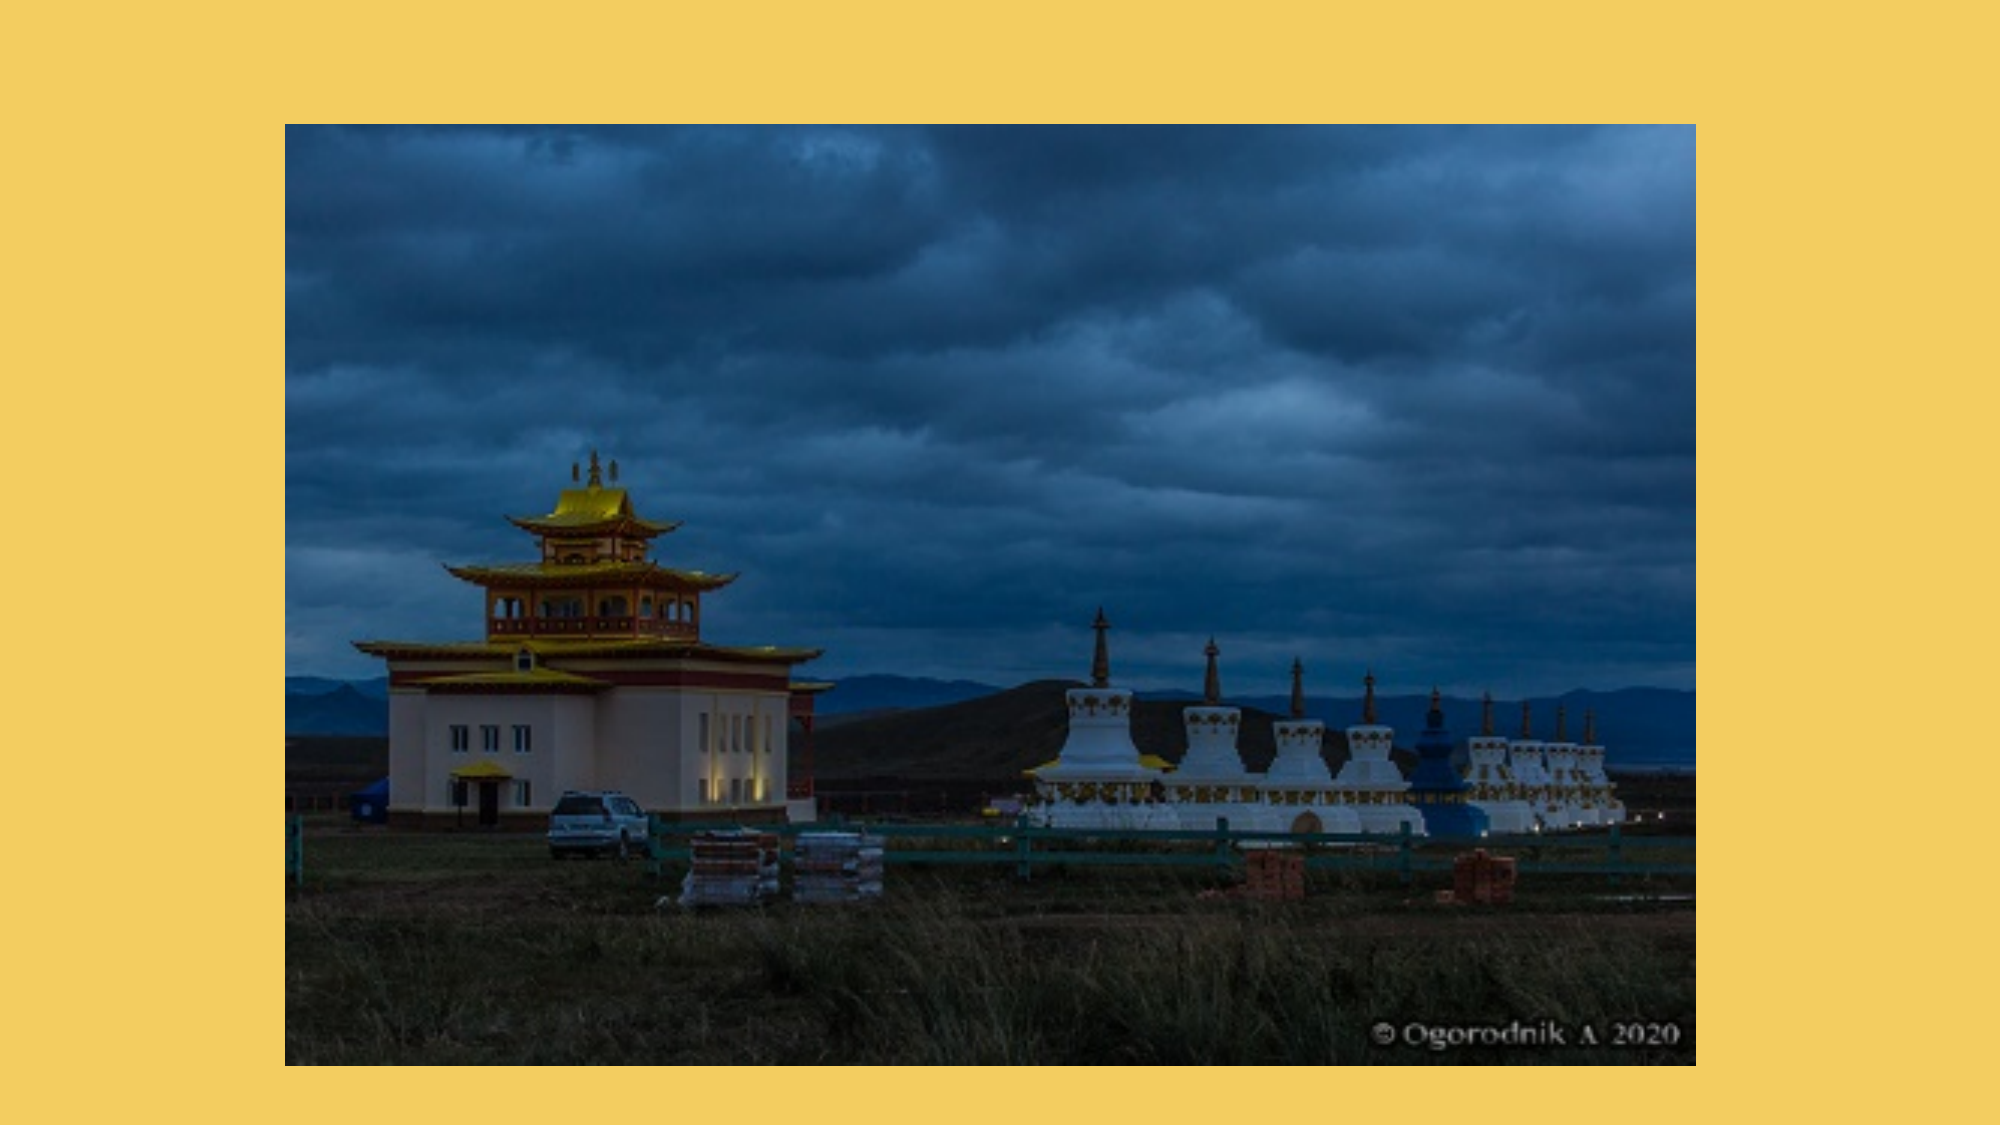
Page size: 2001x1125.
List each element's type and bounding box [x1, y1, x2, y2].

picture [285, 124, 1696, 1066]
